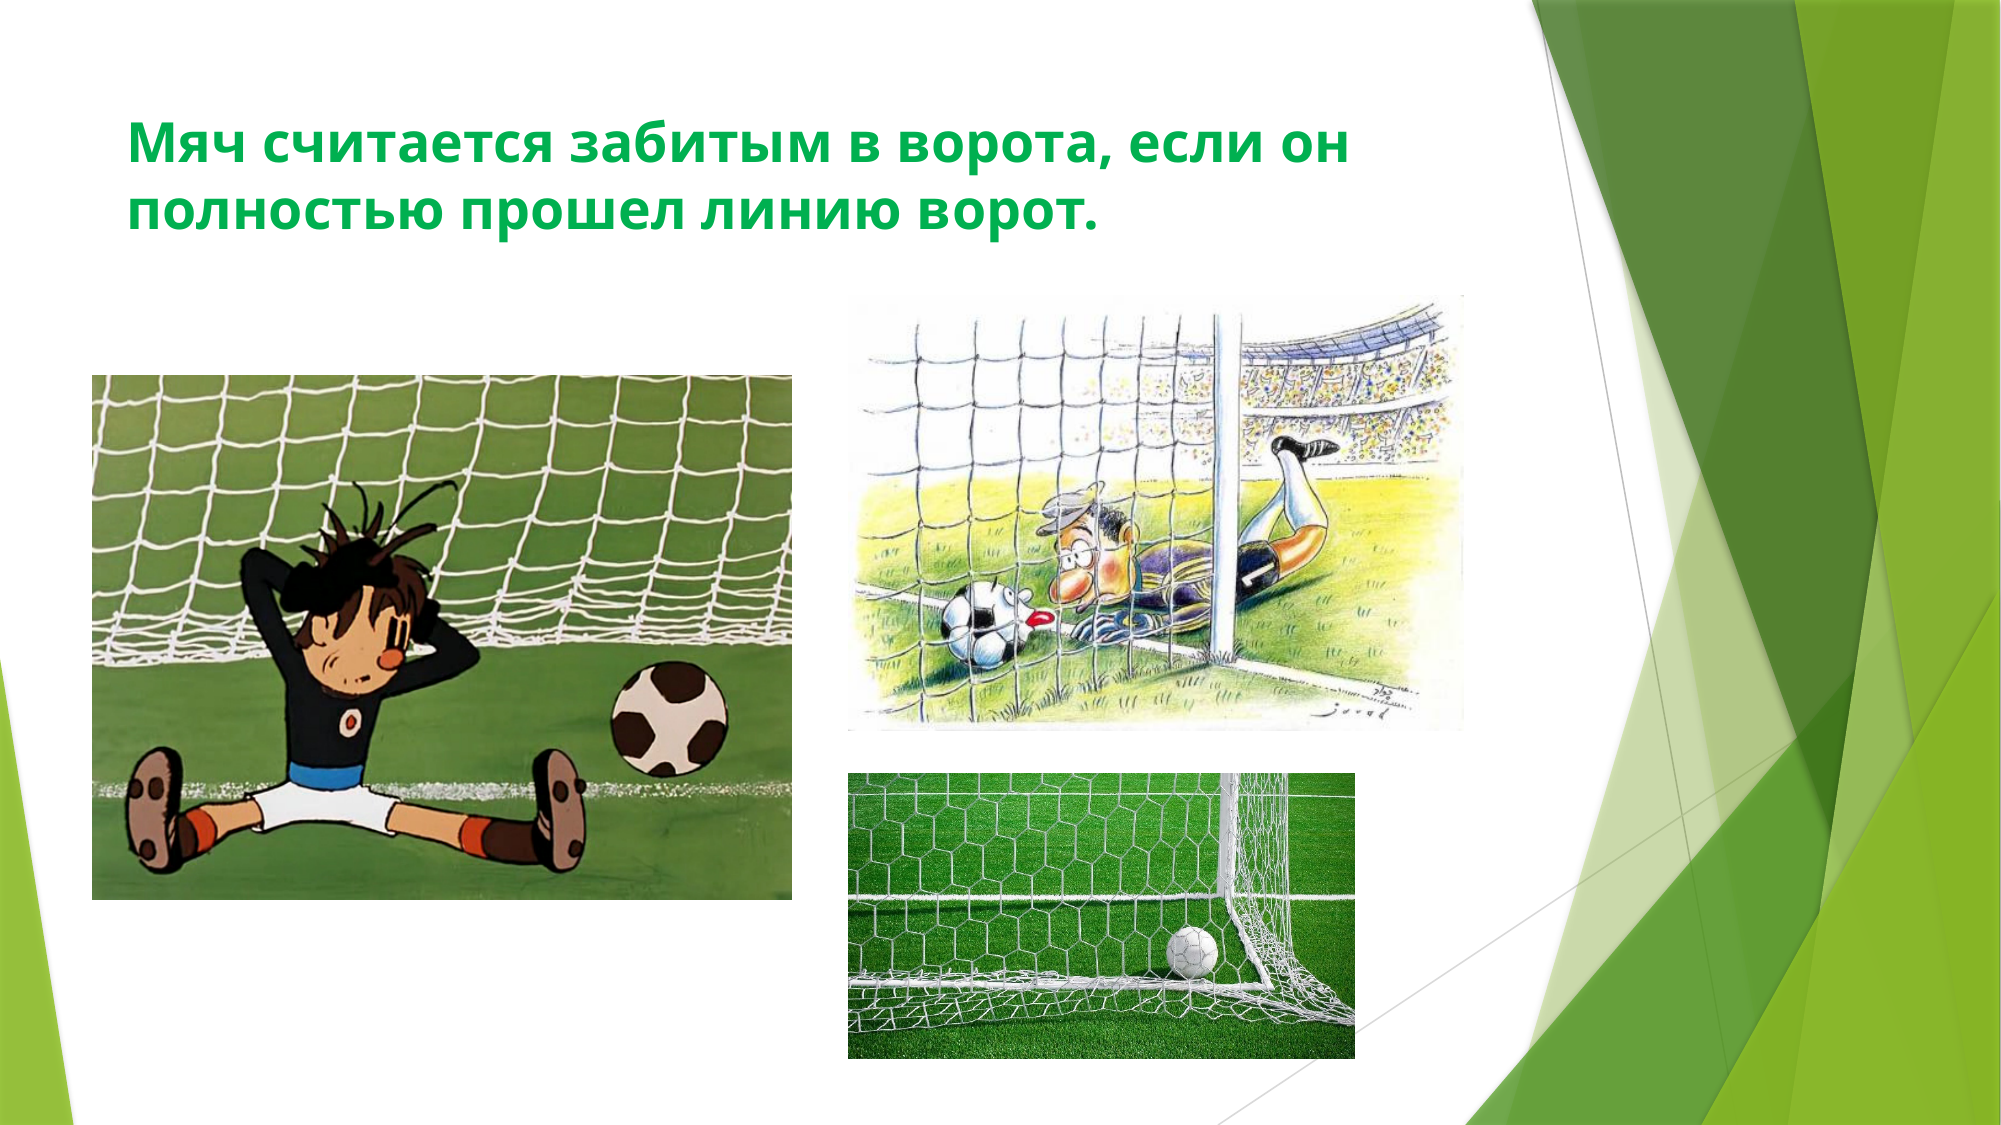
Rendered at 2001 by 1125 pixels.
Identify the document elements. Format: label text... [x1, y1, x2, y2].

title Мяч считается забитым в ворота, если он полностью прошел линию ворот. [111, 99, 1522, 317]
picture [847, 295, 1464, 732]
picture [92, 375, 793, 901]
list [847, 773, 1355, 1059]
